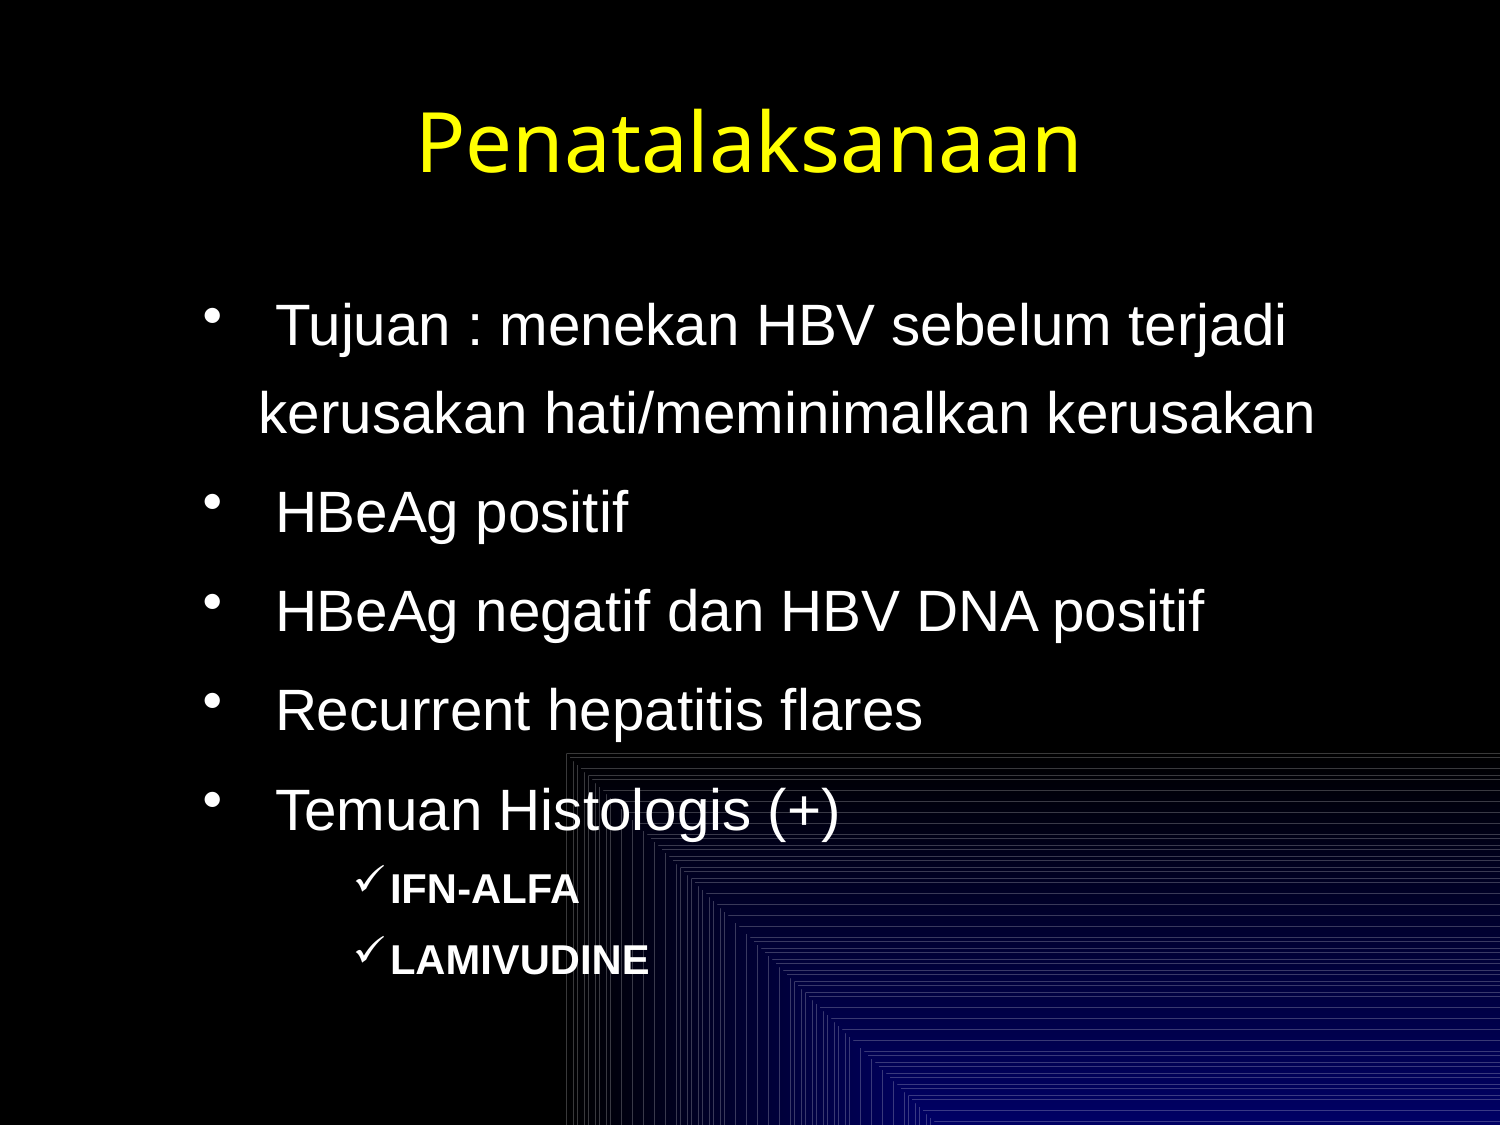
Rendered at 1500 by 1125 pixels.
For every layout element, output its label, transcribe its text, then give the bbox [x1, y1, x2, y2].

title Penatalaksanaan [74, 44, 1426, 233]
list Tujuan : menekan HBV sebelum terjadi kerusakan hati/meminimalkan kerusakan HBeAg positif HBeAg negatif dan HBV DNA positif Recurrent hepatitis flares Temuan Histologis (+) IFN-ALFA LAMIVUDINE [187, 262, 1351, 1038]
